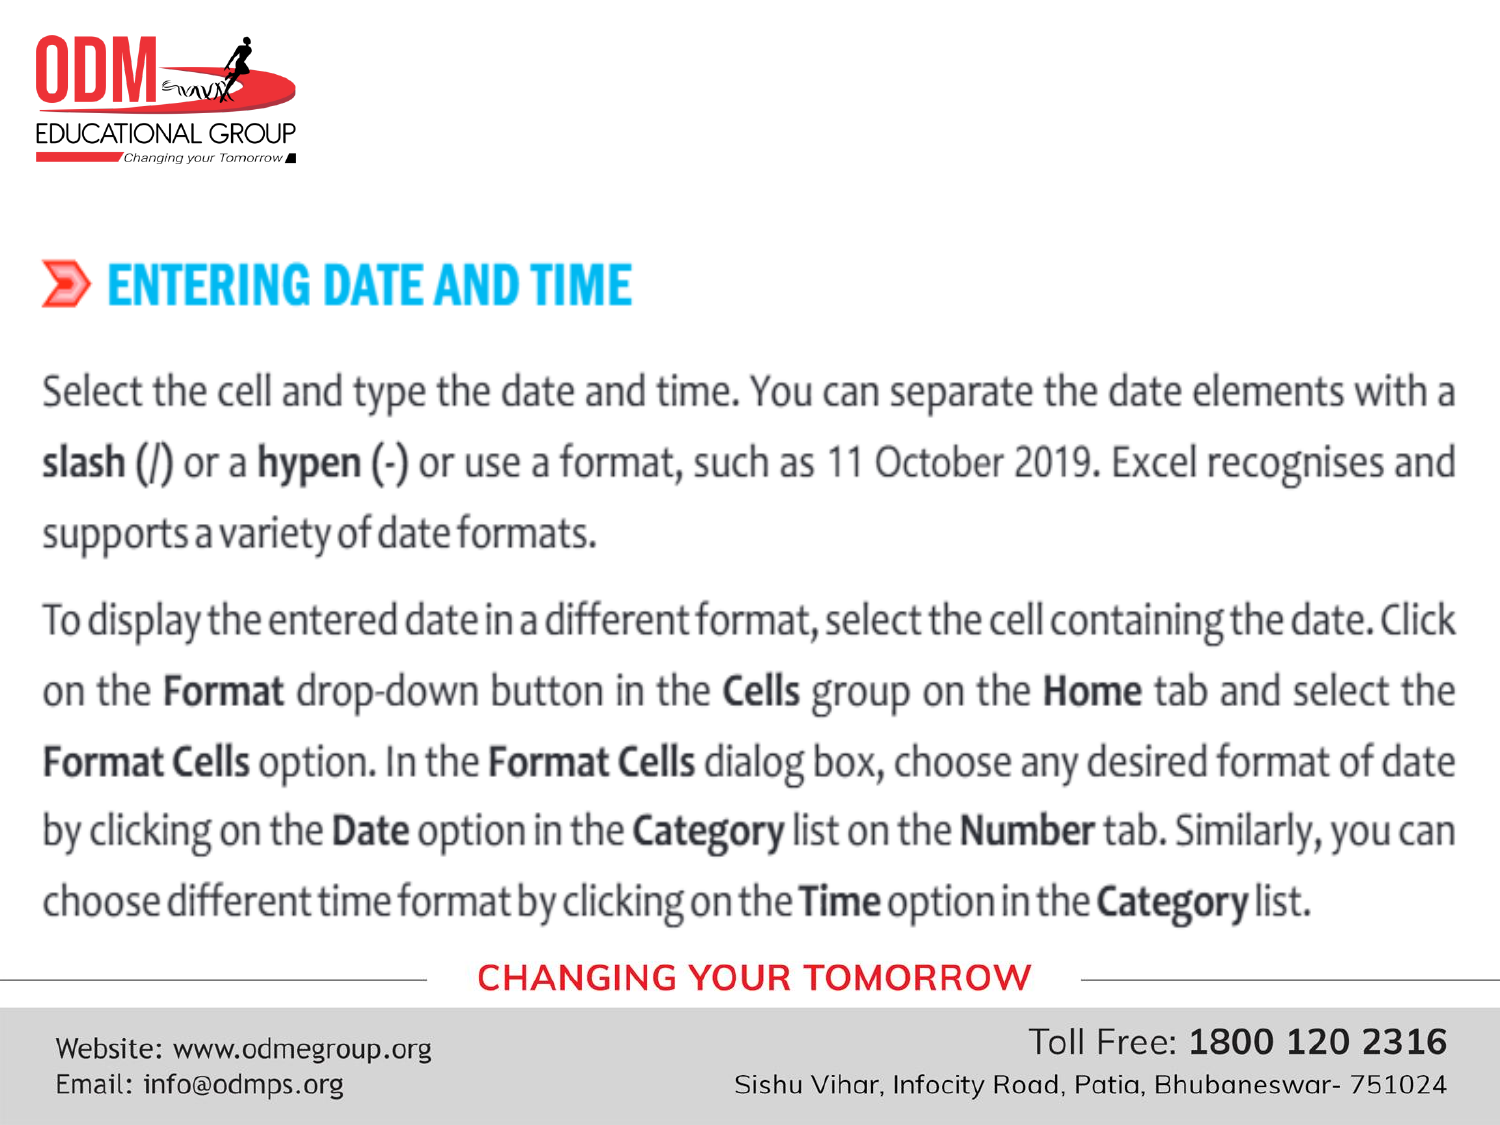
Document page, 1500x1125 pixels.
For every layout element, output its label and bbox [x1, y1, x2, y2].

picture [36, 35, 296, 164]
list [18, 196, 1500, 953]
picture [0, 900, 1500, 1125]
